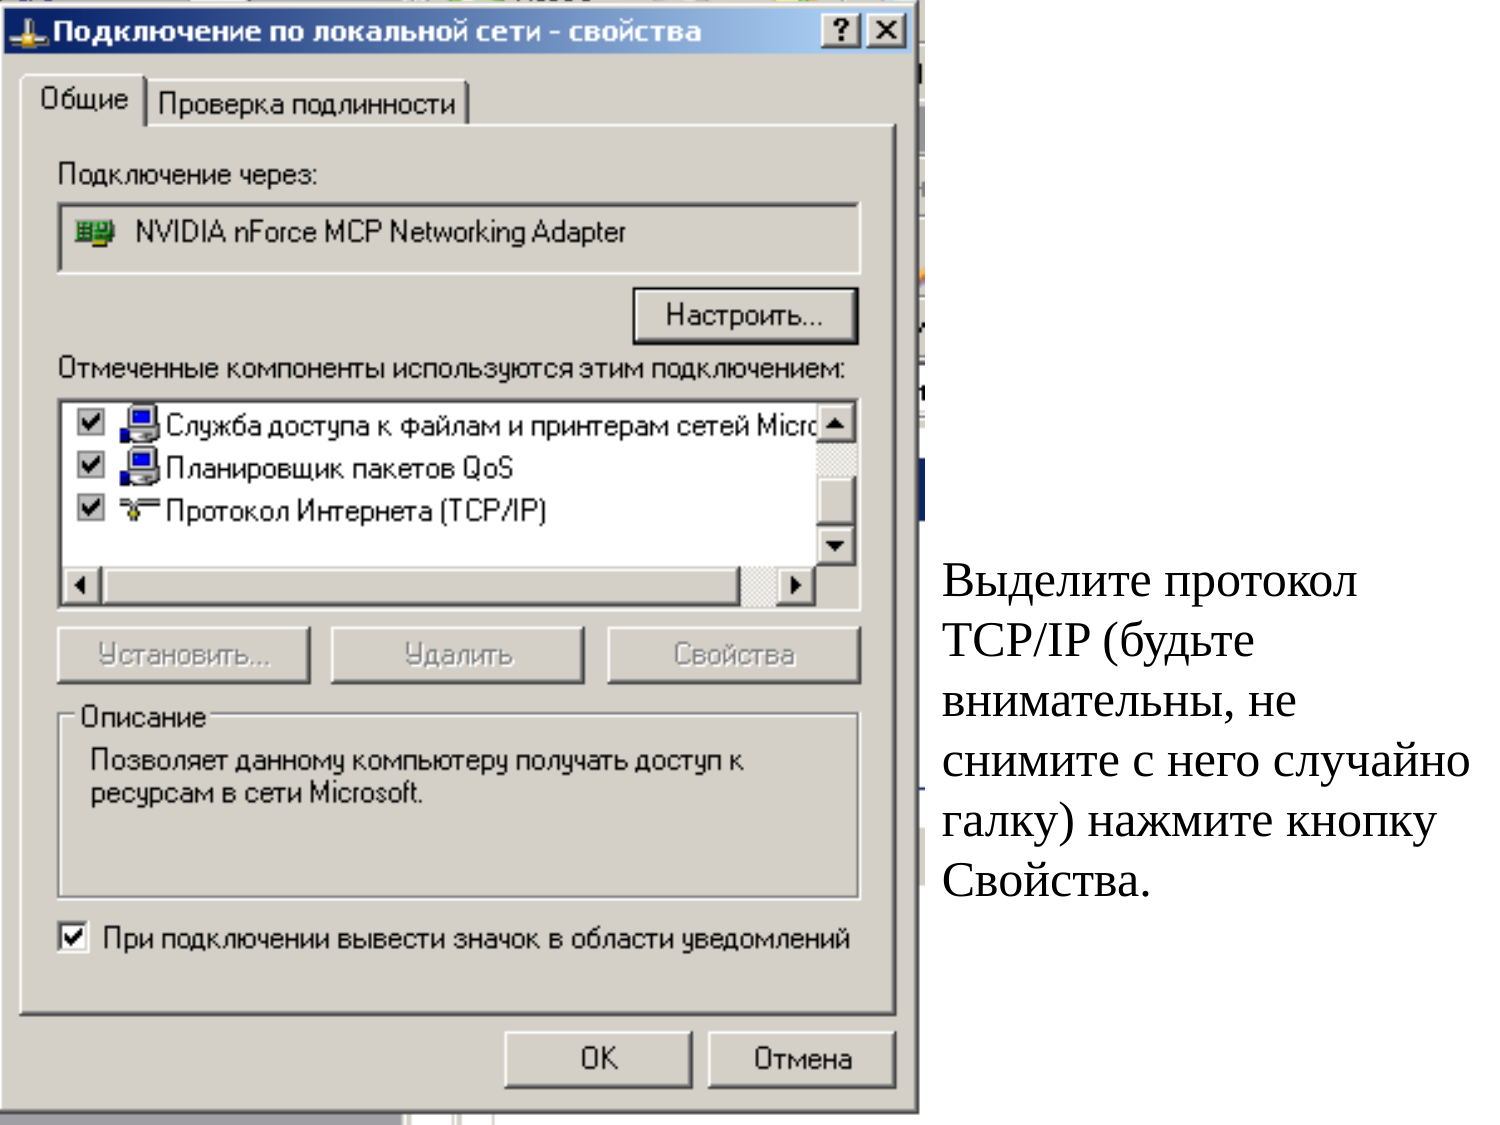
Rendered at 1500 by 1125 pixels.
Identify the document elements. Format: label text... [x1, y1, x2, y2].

text_box Выделите протокол TCP/IP (будьте внимательны, не снимите с него случайно галку) нажмите кнопку Свойства. [929, 538, 1500, 914]
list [0, 0, 925, 1125]
